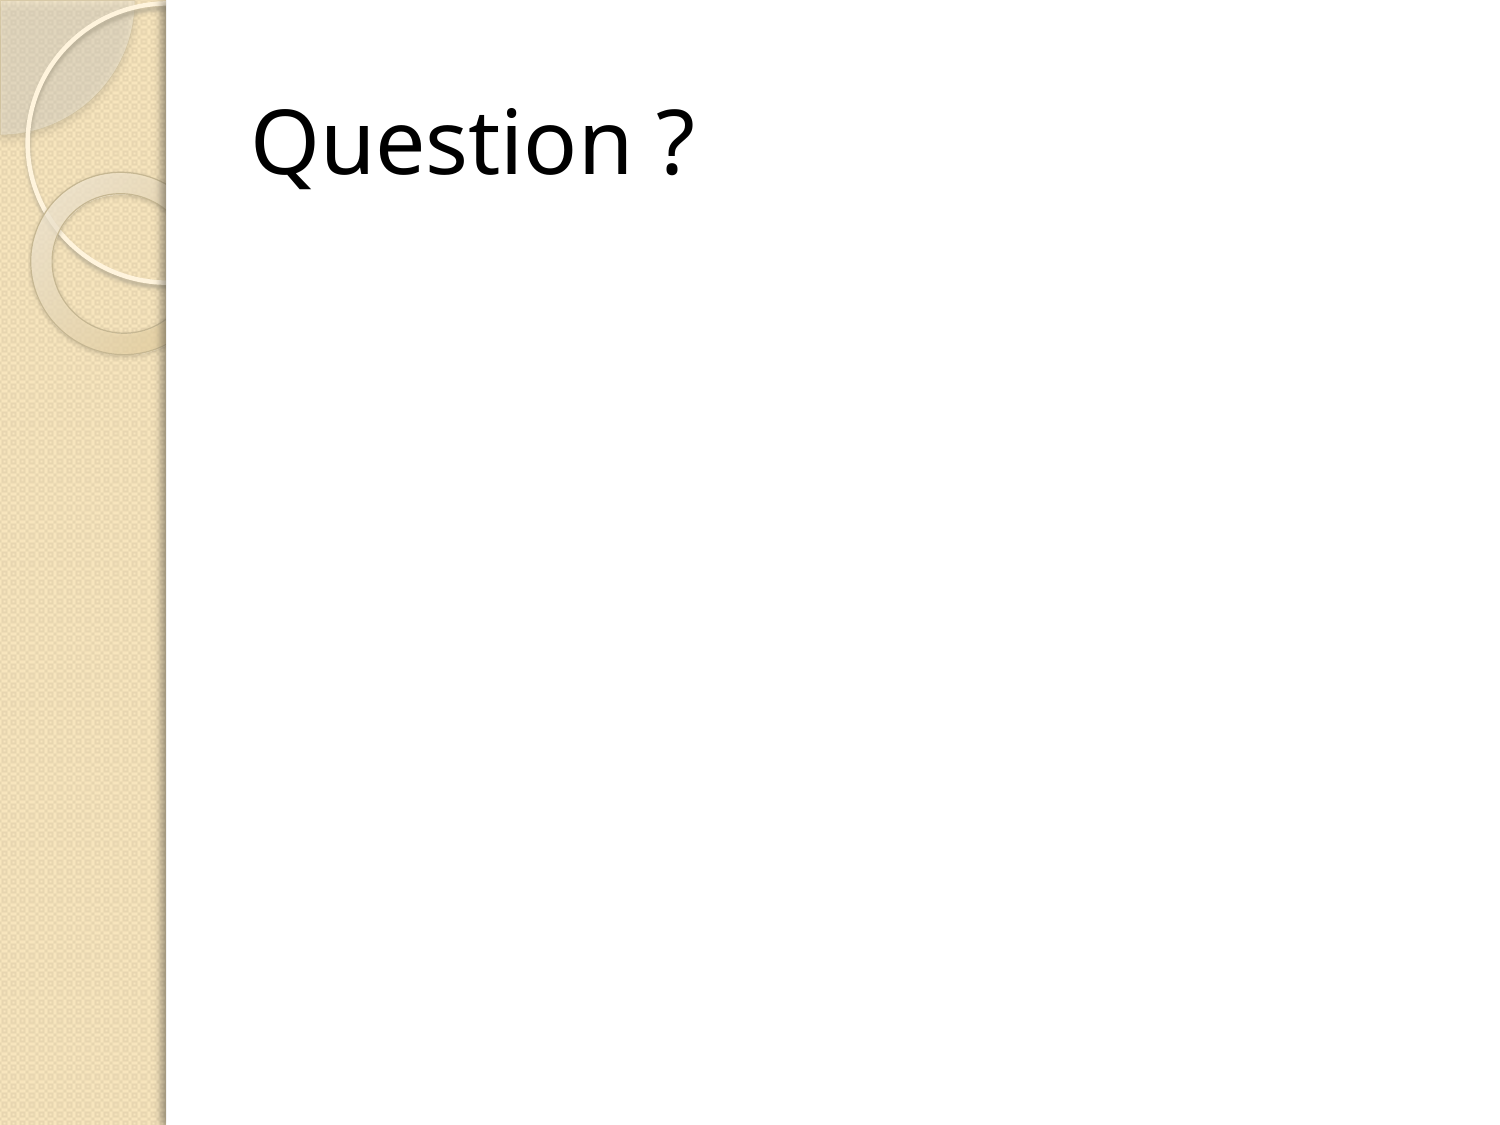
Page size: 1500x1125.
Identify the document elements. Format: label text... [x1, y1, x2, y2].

title Question ? [235, 45, 1466, 233]
